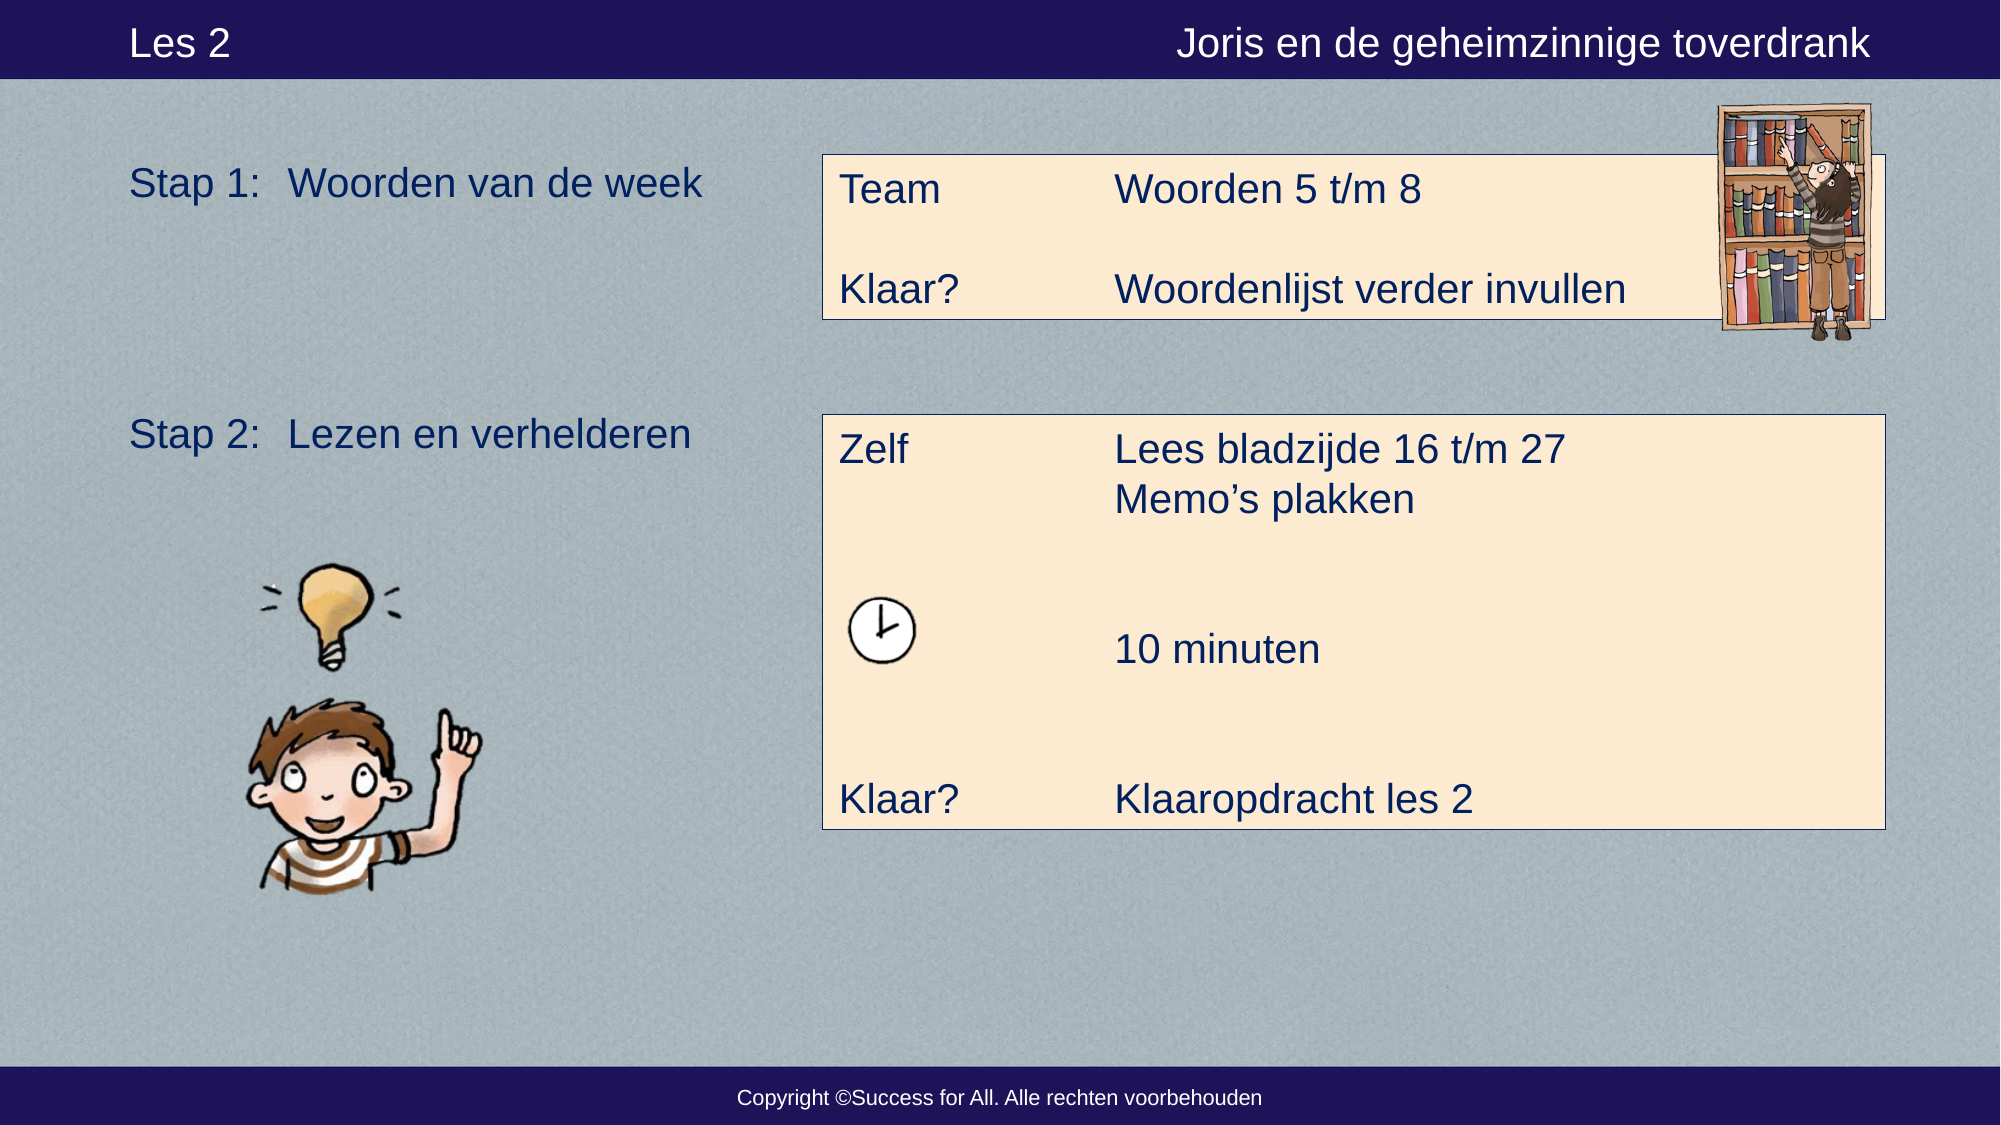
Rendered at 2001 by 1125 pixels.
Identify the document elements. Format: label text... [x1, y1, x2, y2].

text_box Copyright ©Success for All. Alle rechten voorbehouden [0, 1076, 2000, 1125]
text_box Team Woorden 5 t/m 8 Klaar? Woordenlijst verder invullen [822, 154, 1700, 320]
text_box Stap 1: Woorden van de week Stap 2: Lezen en verhelderen [114, 148, 907, 514]
text_box Joris en de geheimzinnige toverdrank [999, 8, 1886, 73]
picture [0, 0, 2001, 1125]
text_box Zelf Lees bladzijde 16 t/m 27 Memo’s plakken 10 minuten Klaar? Klaaropdracht les 2 [822, 414, 1886, 830]
text_box Les 2 [114, 8, 354, 73]
